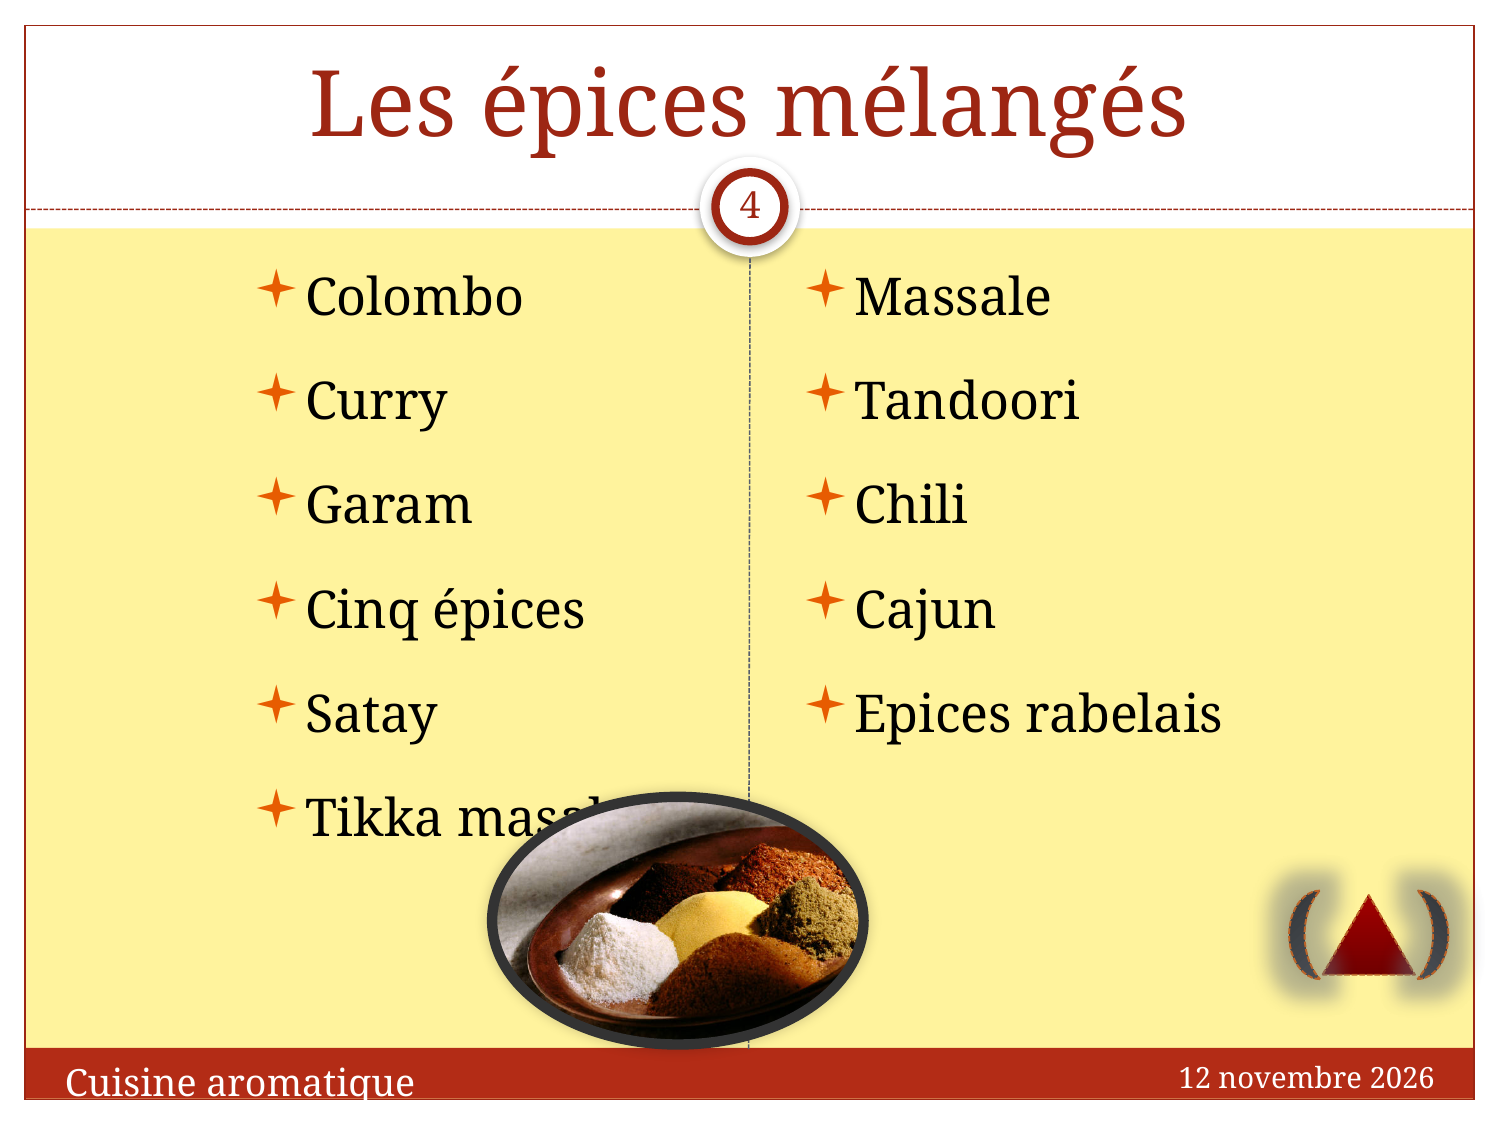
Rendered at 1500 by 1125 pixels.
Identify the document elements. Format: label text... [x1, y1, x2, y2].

list Colombo Curry Garam Cinq épices Satay Tikka masala [49, 224, 712, 993]
slide_number 4 [712, 170, 788, 243]
title Les épices mélangés [49, 37, 1450, 162]
slide_number mars 09 [950, 1051, 1450, 1112]
footer Cuisine aromatique [50, 1051, 638, 1112]
picture [491, 796, 864, 1045]
list Massale Tandoori Chili Cajun Epices rabelais [787, 224, 1450, 993]
